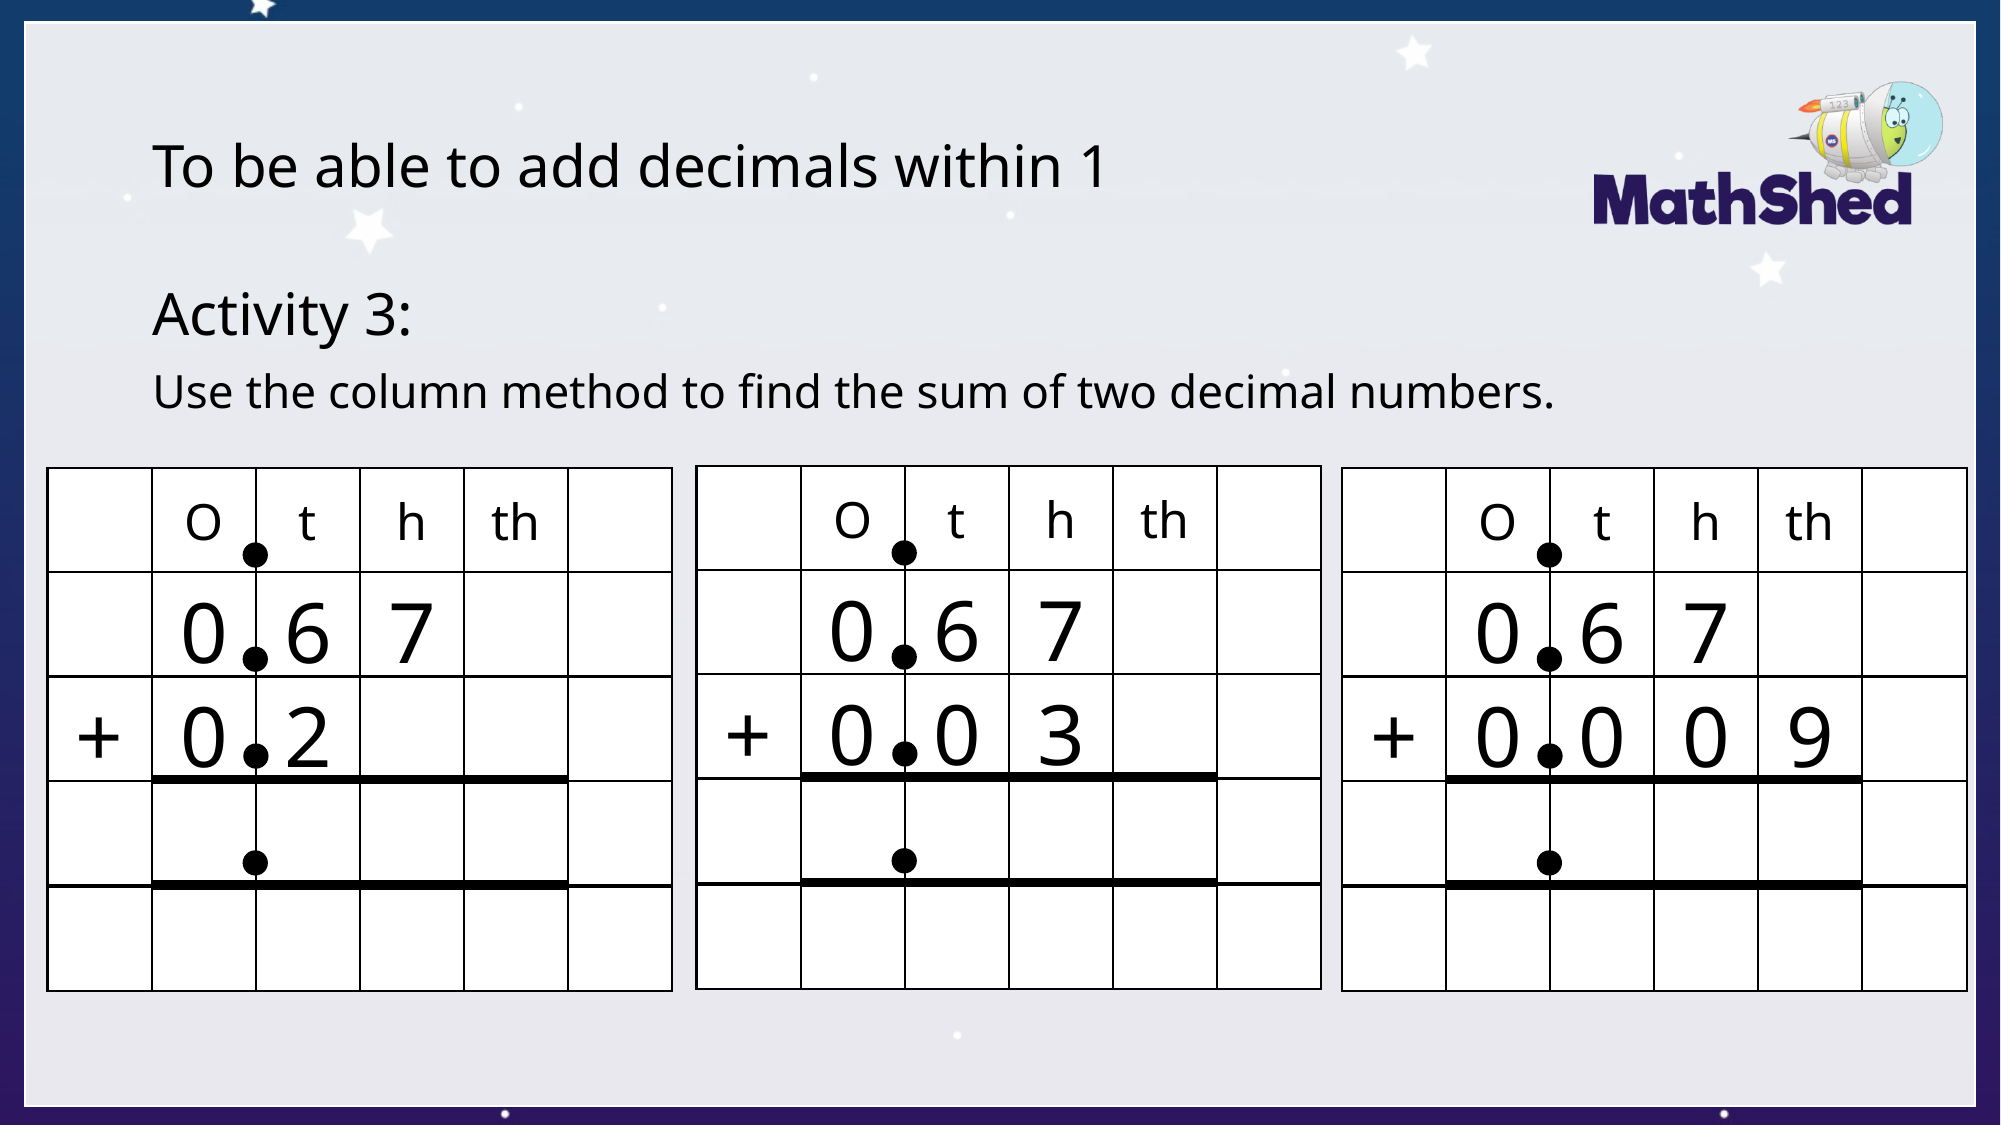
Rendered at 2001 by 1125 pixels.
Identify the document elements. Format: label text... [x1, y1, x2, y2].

text_box [891, 540, 917, 566]
text_box 3 [1008, 673, 1112, 772]
text_box [1861, 886, 1968, 992]
text_box [1861, 467, 1968, 571]
text_box O [1445, 467, 1549, 571]
picture [0, 0, 2001, 1125]
text_box [567, 675, 673, 780]
text_box [243, 743, 269, 769]
text_box [1536, 646, 1563, 672]
text_box [1757, 784, 1861, 880]
text_box [359, 784, 463, 880]
text_box + [46, 675, 151, 780]
text_box [1757, 571, 1861, 675]
text_box [1341, 571, 1445, 675]
text_box [1861, 780, 1968, 886]
text_box [695, 465, 800, 569]
text_box 2 [255, 675, 359, 775]
title To be able to add decimals within 1 [137, 59, 1578, 277]
text_box [1216, 465, 1322, 569]
text_box [1112, 887, 1216, 990]
text_box th [463, 467, 567, 571]
text_box 0 [800, 673, 904, 772]
text_box 0 [904, 673, 1008, 772]
text_box [892, 741, 918, 767]
text_box [567, 571, 673, 675]
text_box [891, 644, 917, 670]
text_box + [695, 673, 800, 778]
text_box [1008, 782, 1112, 878]
text_box [800, 778, 904, 878]
text_box [1757, 890, 1861, 992]
text_box [255, 784, 359, 880]
text_box 0 [800, 569, 904, 673]
text_box [463, 571, 567, 675]
text_box + [1341, 675, 1445, 780]
text_box [1112, 569, 1216, 673]
text_box [46, 571, 151, 675]
text_box [904, 782, 1008, 878]
text_box [1549, 890, 1653, 992]
text_box 6 [1549, 571, 1653, 675]
text_box [151, 886, 255, 992]
text_box t [1549, 467, 1653, 571]
text_box th [1112, 465, 1216, 569]
text_box 0 [151, 675, 255, 775]
text_box [255, 890, 359, 992]
text_box 0 [1445, 571, 1549, 675]
text_box 0 [1653, 675, 1757, 775]
text_box [1653, 784, 1757, 880]
text_box [359, 890, 463, 992]
text_box [800, 884, 904, 990]
text_box 0 [1549, 675, 1653, 775]
text_box [1536, 850, 1563, 876]
text_box O [800, 465, 904, 569]
text_box [1216, 569, 1322, 673]
text_box [1536, 542, 1563, 568]
text_box [1341, 886, 1445, 992]
text_box [1216, 673, 1322, 778]
text_box [1445, 780, 1549, 880]
text_box O [151, 467, 255, 571]
text_box 6 [904, 569, 1008, 673]
text_box [1008, 887, 1112, 990]
text_box [1861, 675, 1968, 780]
text_box [695, 569, 800, 673]
text_box t [255, 467, 359, 571]
text_box th [1757, 467, 1861, 571]
text_box [1861, 571, 1968, 675]
text_box [1112, 782, 1216, 878]
text_box 6 [255, 571, 359, 675]
text_box [904, 887, 1008, 990]
list Activity 3: Use the column method to find the sum of two decimal numbers. [137, 277, 1863, 992]
text_box 0 [1445, 675, 1549, 775]
text_box h [1008, 465, 1112, 569]
text_box [695, 778, 800, 884]
text_box 7 [1653, 571, 1757, 675]
text_box [695, 884, 800, 990]
text_box [1653, 890, 1757, 992]
text_box 7 [1008, 569, 1112, 673]
text_box [151, 780, 255, 880]
text_box [463, 675, 567, 775]
text_box [359, 675, 463, 775]
text_box 9 [1757, 675, 1861, 775]
text_box t [904, 465, 1008, 569]
text_box [242, 542, 268, 568]
text_box h [1653, 467, 1757, 571]
text_box [1112, 673, 1216, 772]
text_box [1537, 743, 1563, 769]
text_box [1216, 778, 1322, 884]
text_box [1341, 780, 1445, 886]
text_box [891, 848, 917, 874]
text_box [1549, 784, 1653, 880]
text_box 7 [359, 571, 463, 675]
text_box [1216, 884, 1322, 990]
text_box [242, 646, 268, 672]
text_box [463, 784, 567, 880]
text_box [46, 780, 151, 886]
text_box [242, 850, 268, 876]
text_box [1445, 886, 1549, 992]
text_box [463, 890, 567, 992]
text_box [1341, 467, 1445, 571]
text_box [567, 886, 673, 992]
text_box [46, 886, 151, 992]
text_box [46, 467, 151, 571]
text_box 0 [151, 571, 255, 675]
text_box [567, 467, 673, 571]
text_box h [359, 467, 463, 571]
text_box [567, 780, 673, 886]
